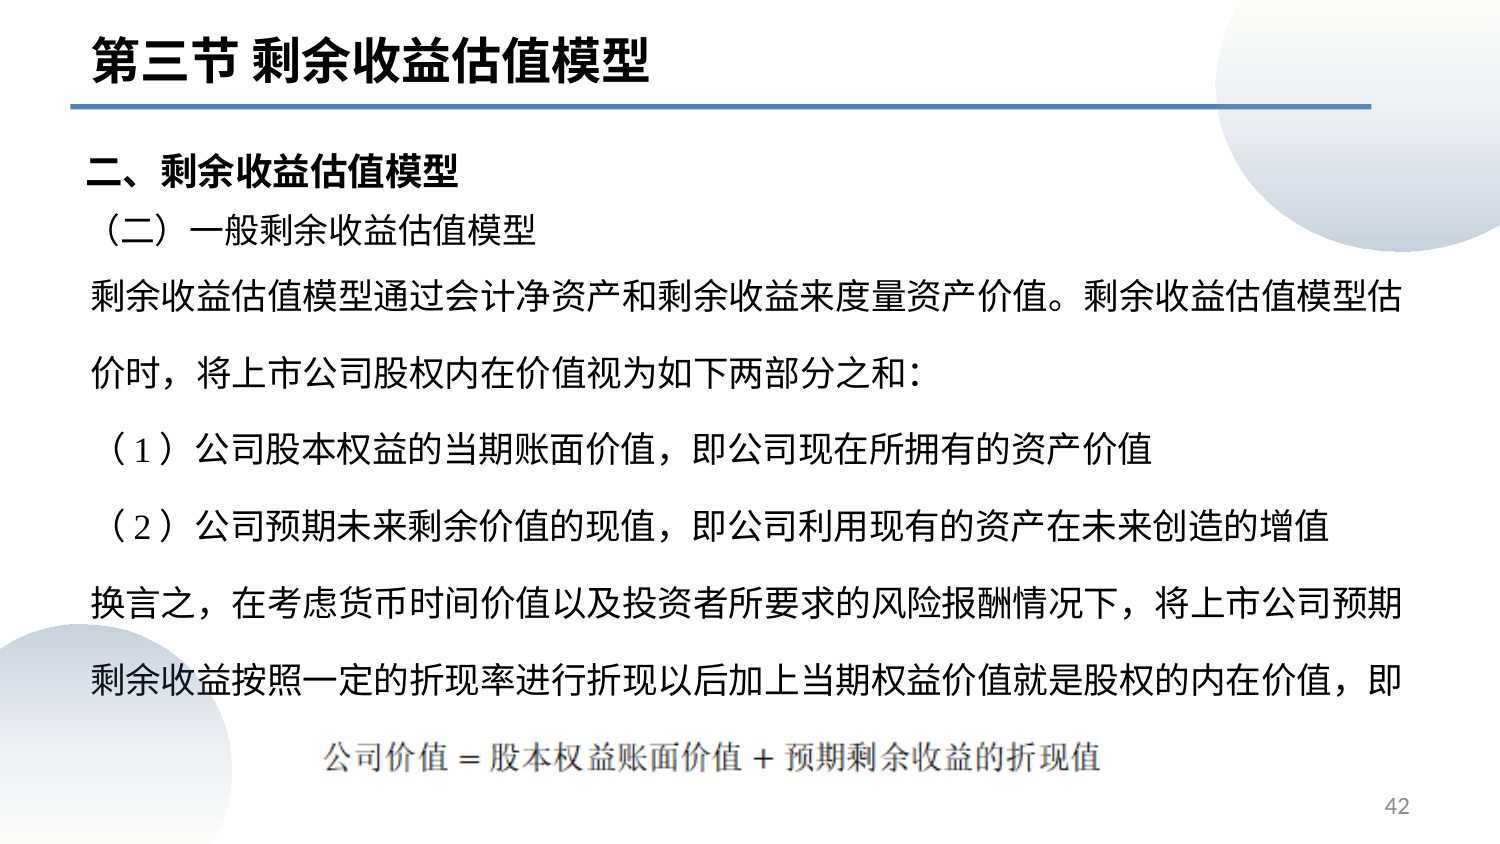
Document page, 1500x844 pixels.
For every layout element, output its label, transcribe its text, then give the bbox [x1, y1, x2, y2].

text_box 二、剩余收益估值模型 [70, 117, 622, 188]
text_box 第三节 剩余收益估值模型 [74, 23, 1225, 96]
picture [292, 714, 1135, 798]
slide_number 42 [1074, 782, 1425, 827]
list 剩余收益估值模型通过会计净资产和剩余收益来度量资产价值。剩余收益估值模型估价时，将上市公司股权内在价值视为如下两部分之和： （1）公司股本权益的当期账面价值，即公司现在所拥有的资产价值 （2）公司预期未来剩余价值的现值，即公司利用现有的资产在未来创造的增值 换言之，在考虑货币时间价值以及投资者所要求的风险报酬情况下，将上市公司预期剩余收益按照一定的折现率进行折现以后加上当期权益价值就是股权的内在价值，即 [75, 232, 1425, 762]
text_box [1213, 0, 1500, 255]
title （二）一般剩余收益估值模型 [70, 175, 1305, 258]
text_box [0, 621, 234, 844]
